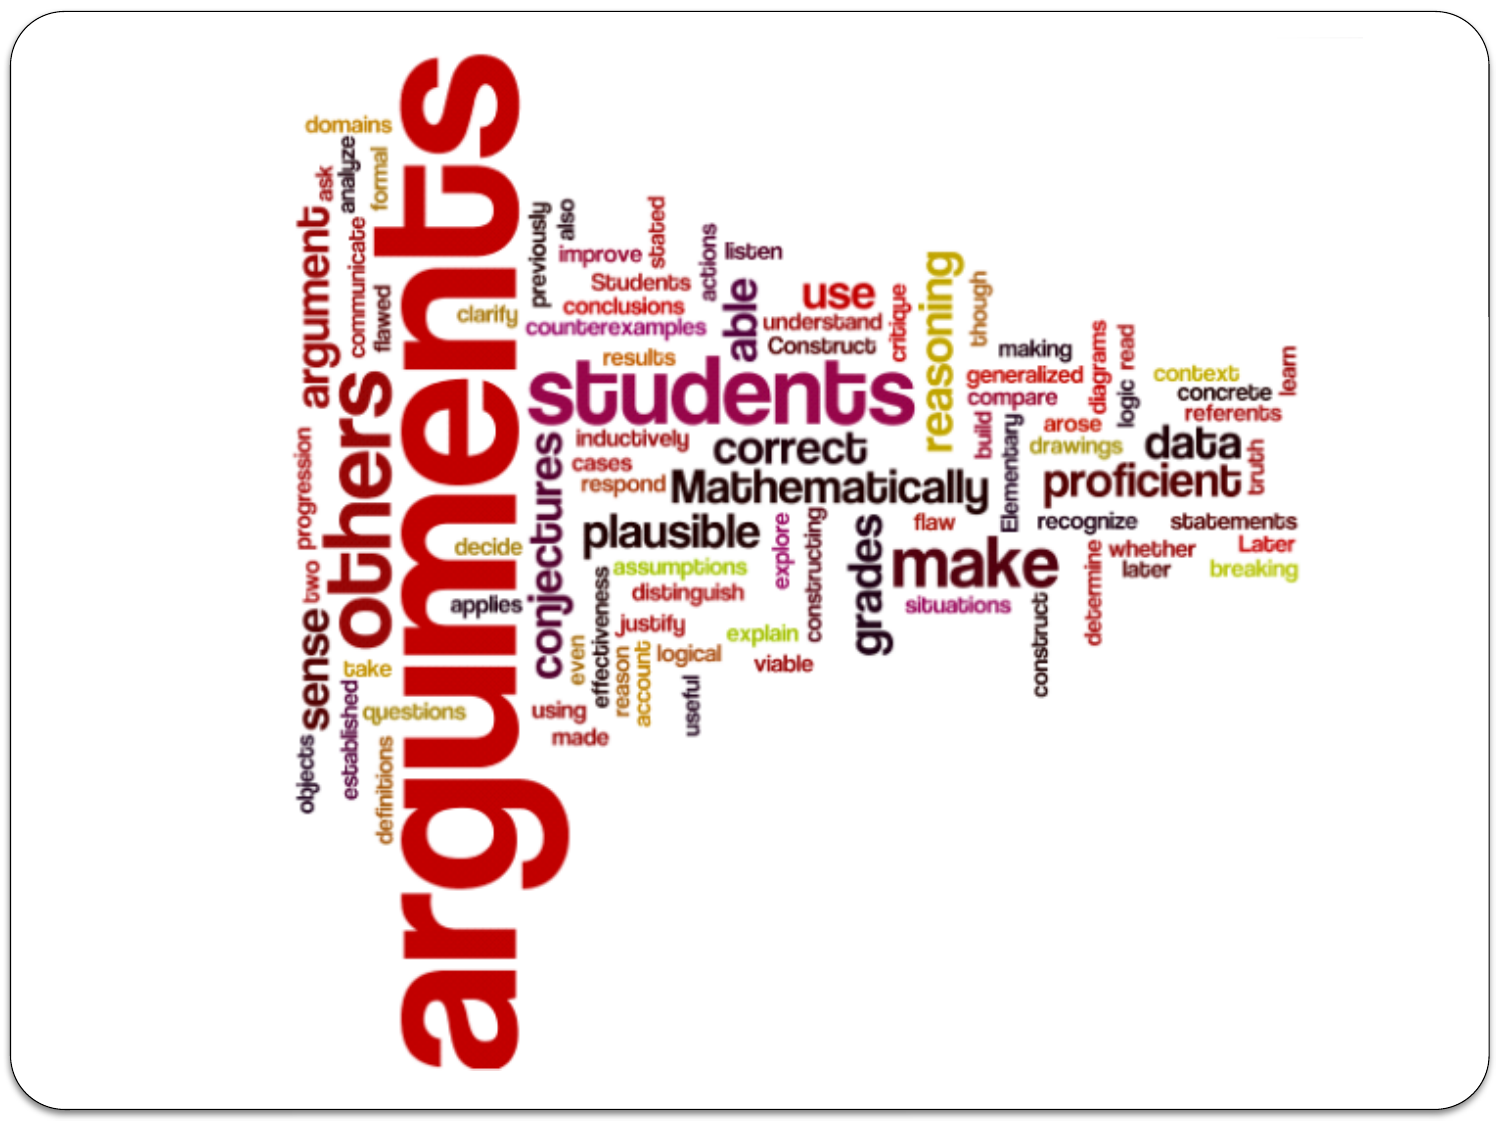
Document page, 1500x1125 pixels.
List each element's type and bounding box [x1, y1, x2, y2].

picture [274, 37, 1363, 1071]
